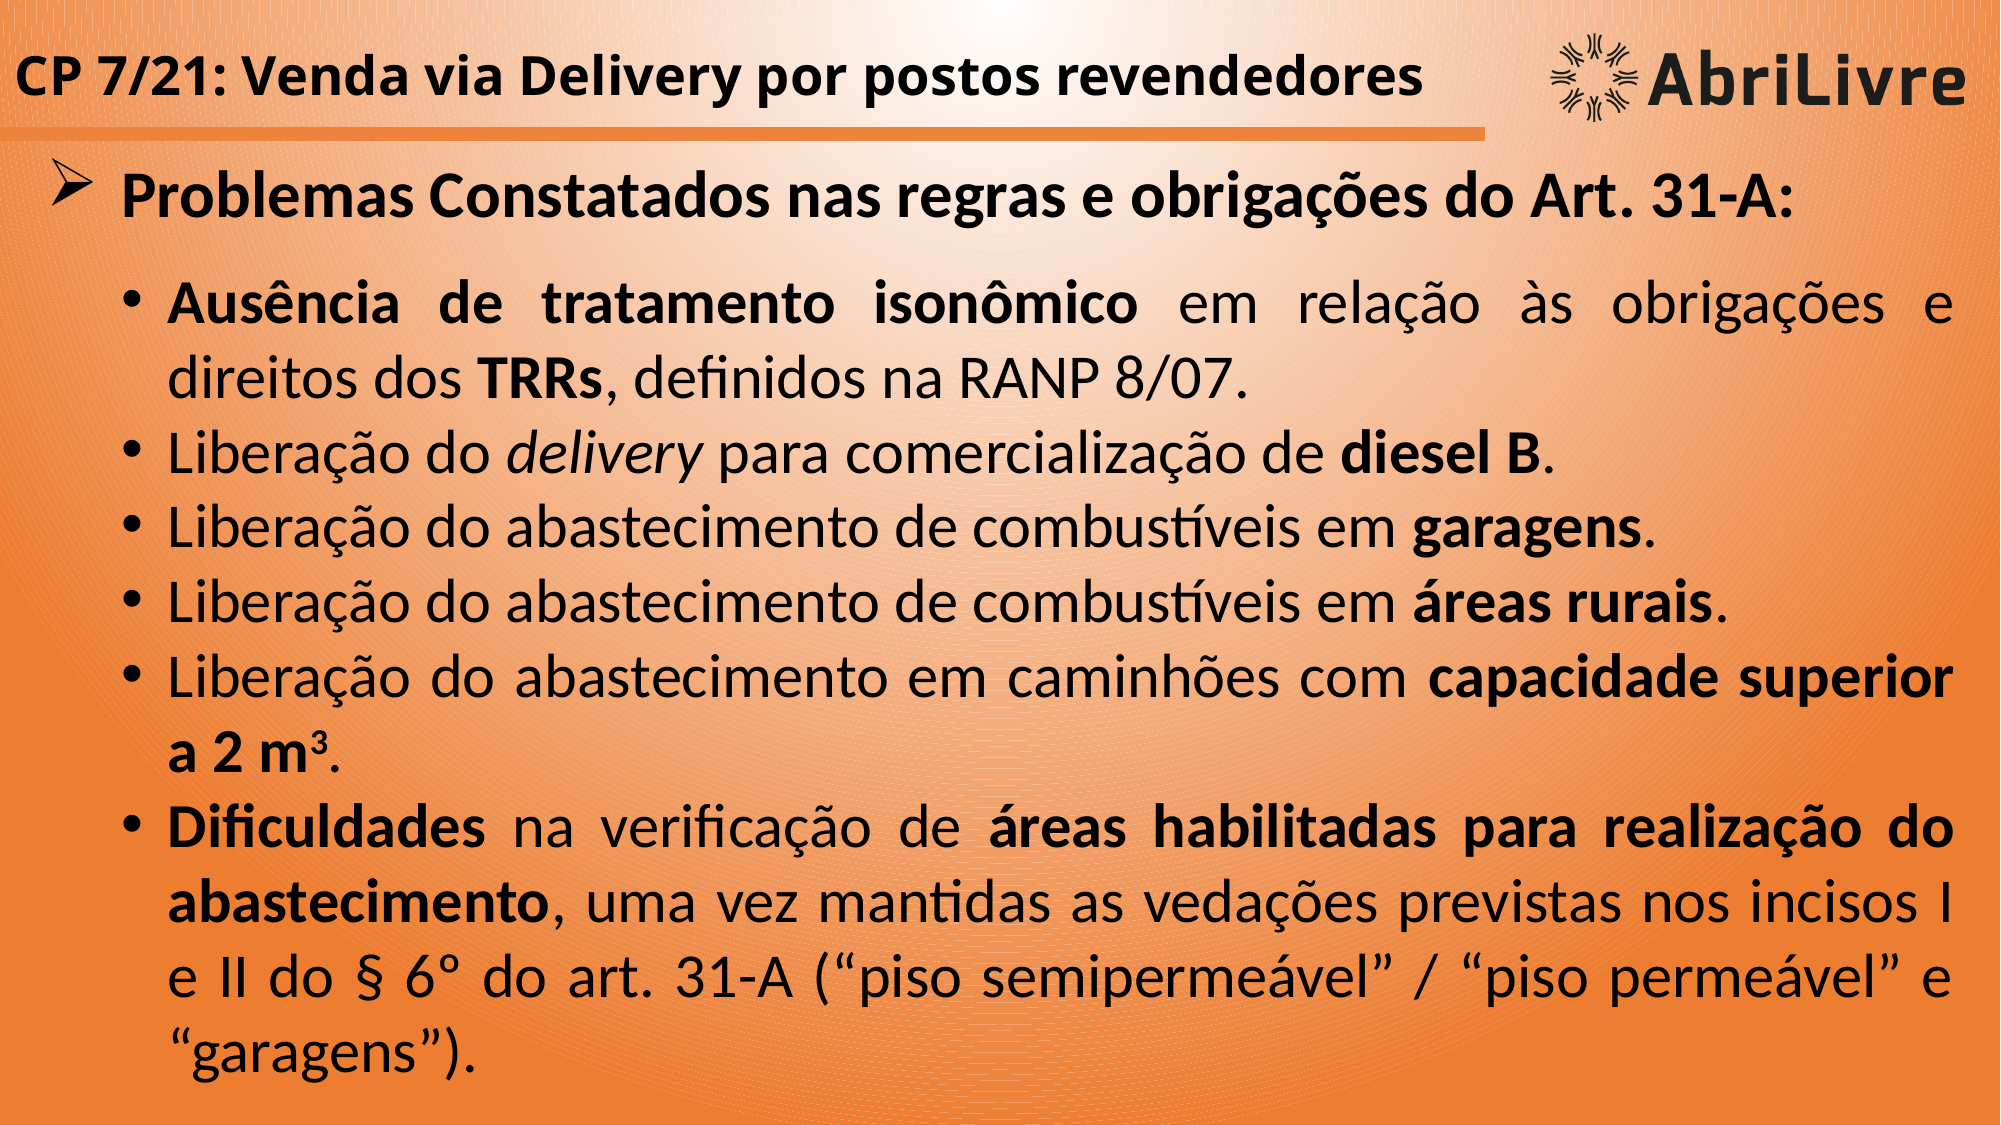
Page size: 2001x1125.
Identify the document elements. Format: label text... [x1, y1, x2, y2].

text_box CP 7/21: Venda via Delivery por postos revendedores [0, 33, 1551, 174]
picture [1550, 33, 1971, 125]
text_box Problemas Constatados nas regras e obrigações do Art. 31-A: Ausência de tratamento isonômico em relação às obrigações e direitos dos TRRs, definidos na RANP 8/07. Liberação do delivery para comercialização de diesel B. Liberação do abastecimento de combustíveis em garagens. Liberação do abastecimento de combustíveis em áreas rurais. Liberação do abastecimento em caminhões com capacidade superior a 2 m3. Dificuldades na verificação de áreas habilitadas para realização do abastecimento, uma vez mantidas as vedações previstas nos incisos I e II do § 6º do art. 31-A (“piso semipermeável” / “piso permeável” e “garagens”). [31, 143, 1971, 1125]
